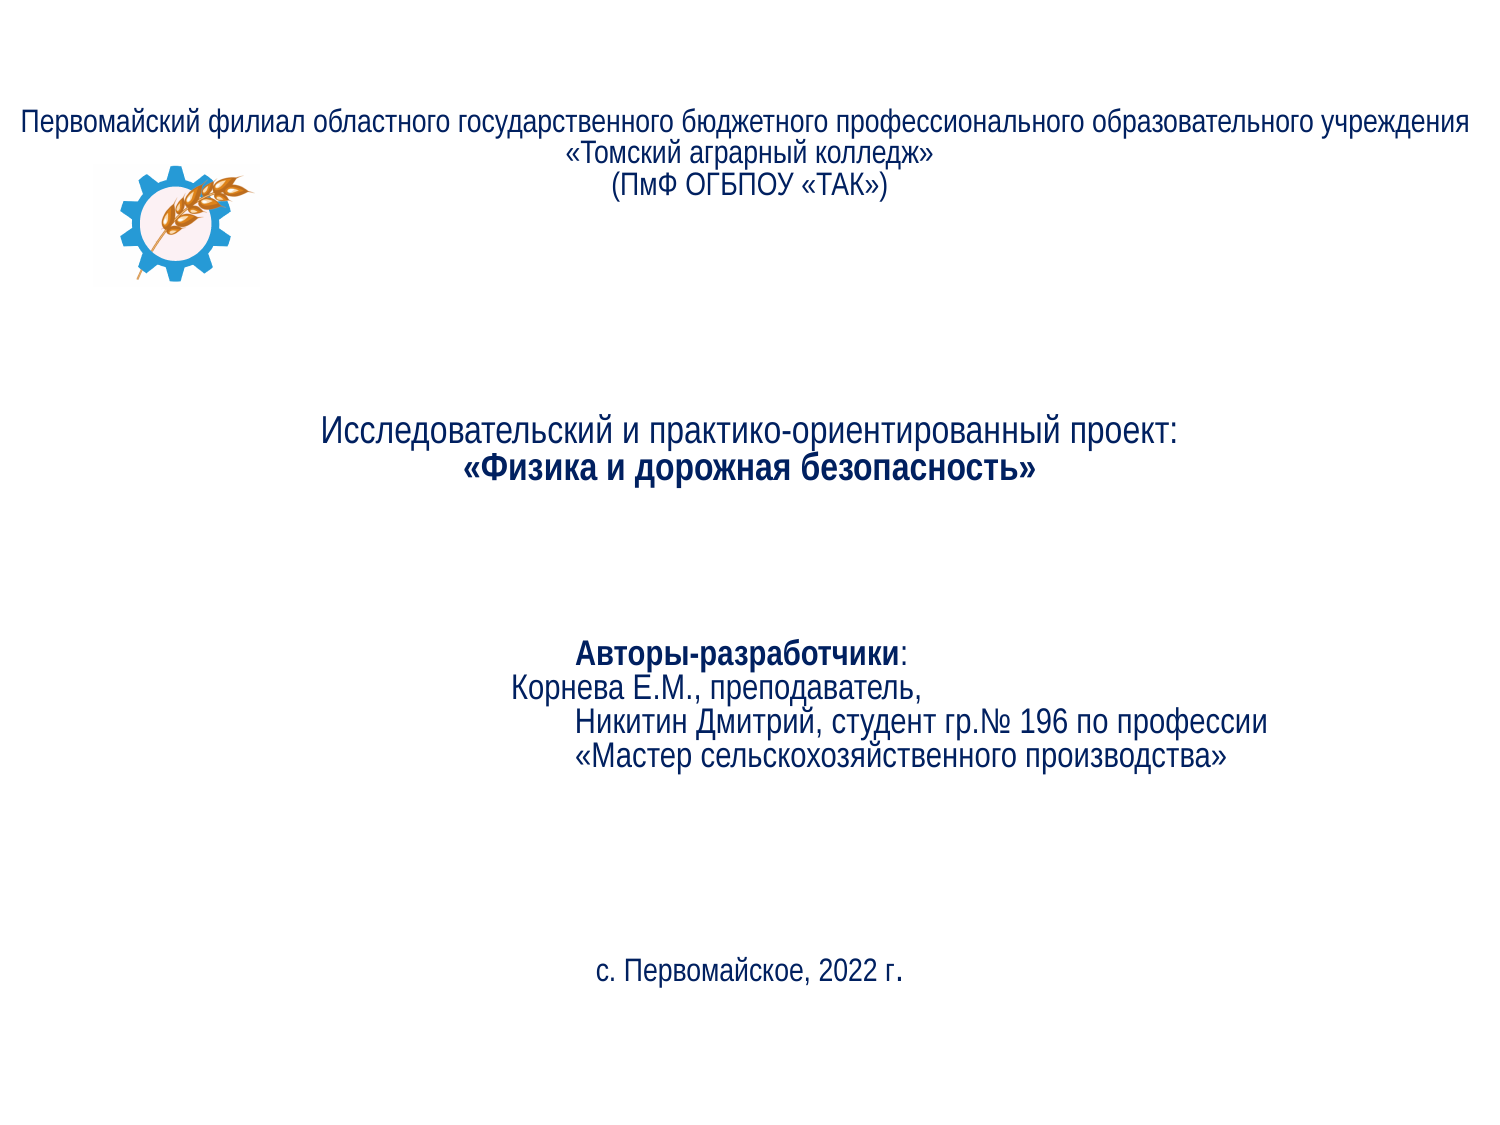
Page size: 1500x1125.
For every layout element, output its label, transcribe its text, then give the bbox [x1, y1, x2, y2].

title Первомайский филиал областного государственного бюджетного профессионального образовательного учреждения «Томский аграрный колледж» (ПмФ ОГБПОУ «ТАК») Исследовательский и практико-ориентированный проект: «Физика и дорожная безопасность» Авторы-разработчики: Корнева Е.М., преподаватель, Никитин Дмитрий, студент гр.№ 196 по профессии «Мастер сельскохозяйственного производства» с. Первомайское, 2022 г. [0, 0, 1500, 1125]
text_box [93, 163, 260, 287]
